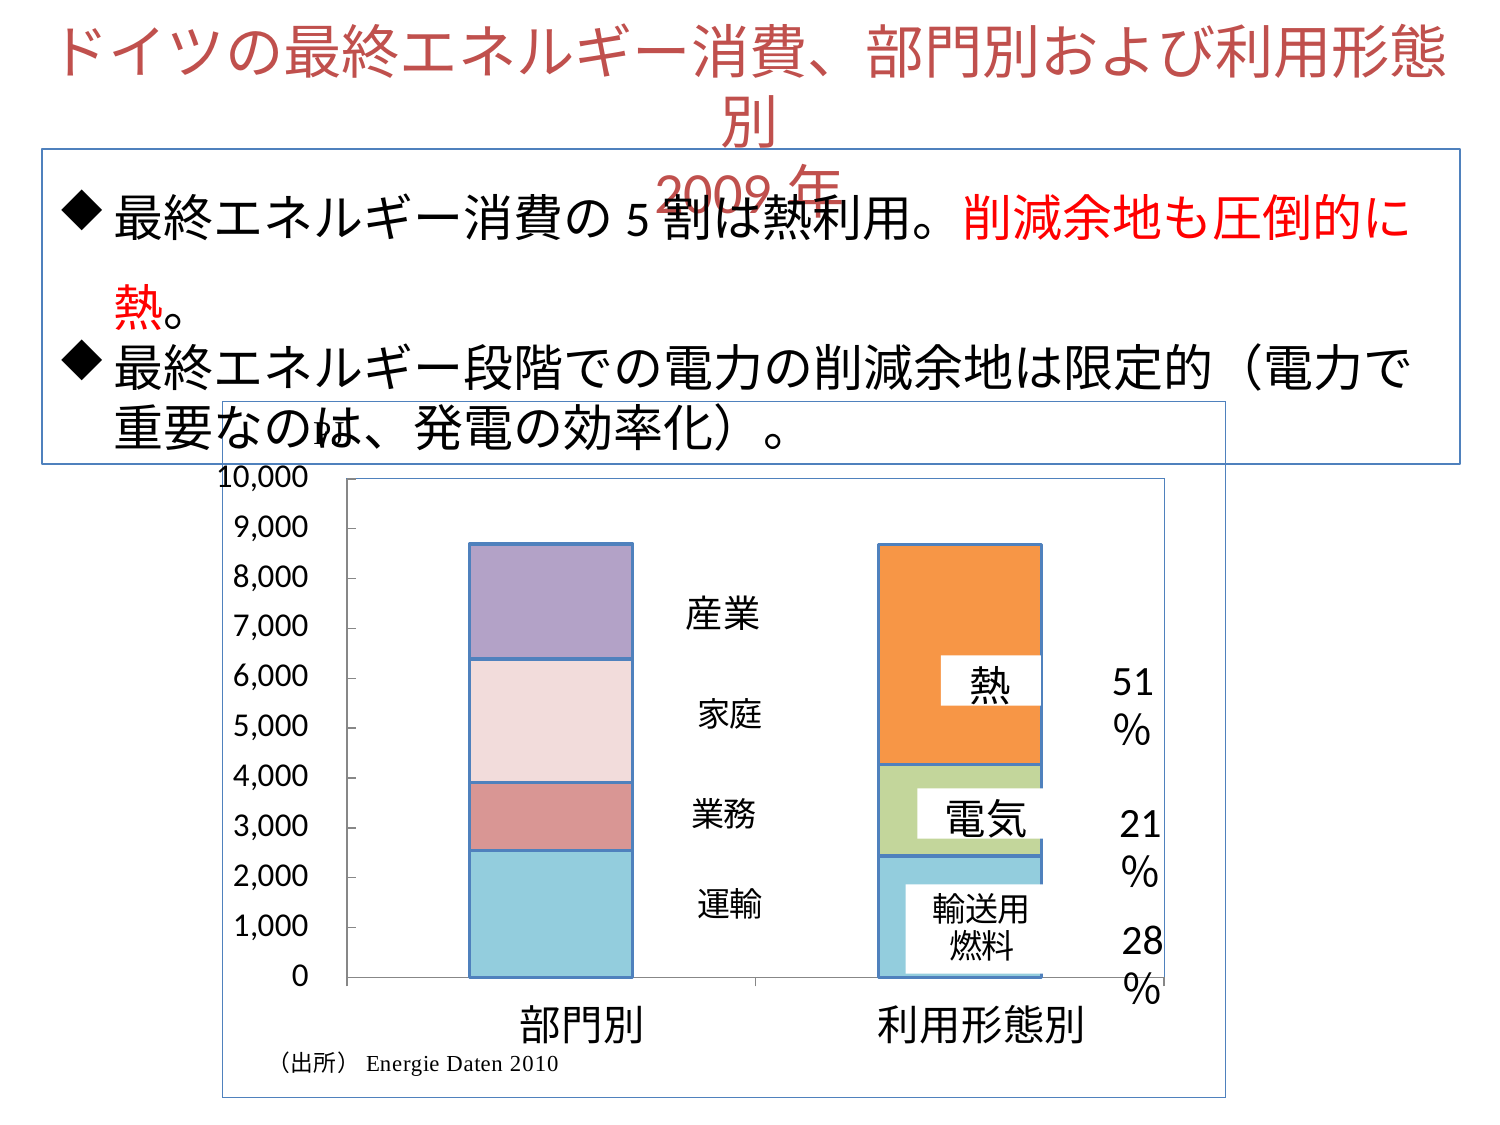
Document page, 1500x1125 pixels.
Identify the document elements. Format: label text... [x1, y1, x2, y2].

text_box ドイツの最終エネルギー消費、部門別および利用形態別 2009年 [28, 7, 1471, 233]
chart [215, 400, 1226, 1099]
text_box 最終エネルギー消費の5割は熱利用。削減余地も圧倒的に熱。 最終エネルギー段階での電力の削減余地は限定的（電力で重要なのは、発電の効率化）。 [42, 148, 1460, 464]
